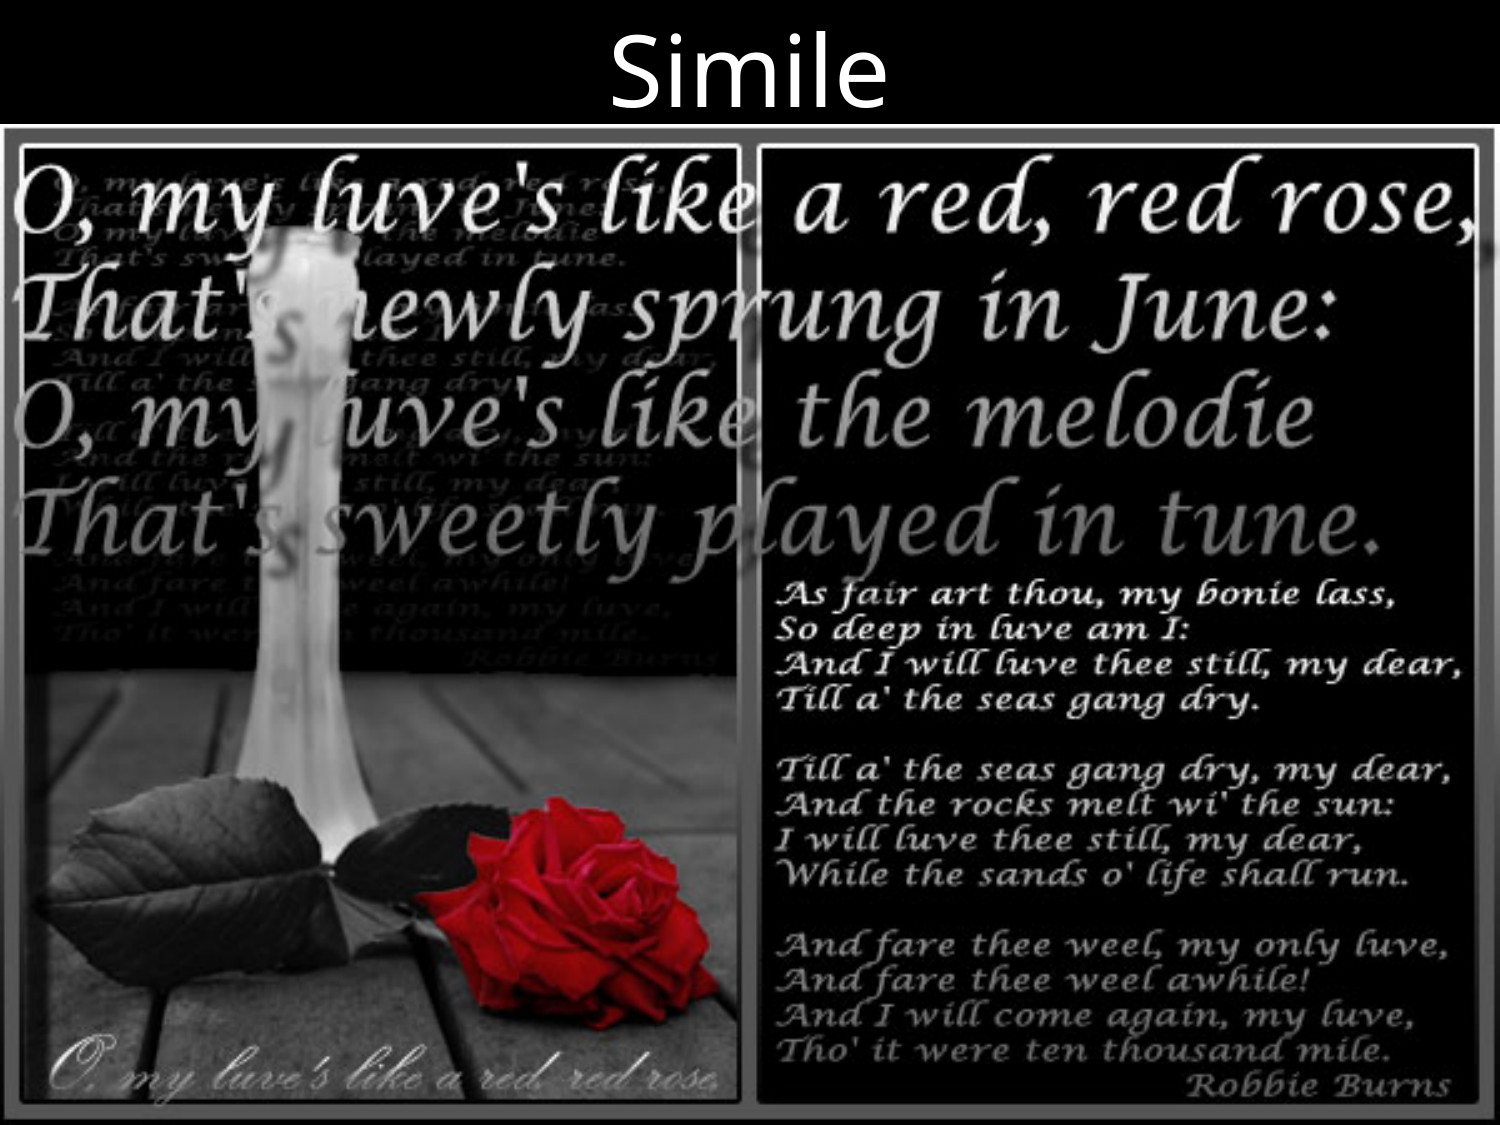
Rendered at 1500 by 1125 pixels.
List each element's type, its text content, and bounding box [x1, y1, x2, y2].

picture [0, 124, 1500, 1125]
text_box Simile [0, 0, 1500, 124]
